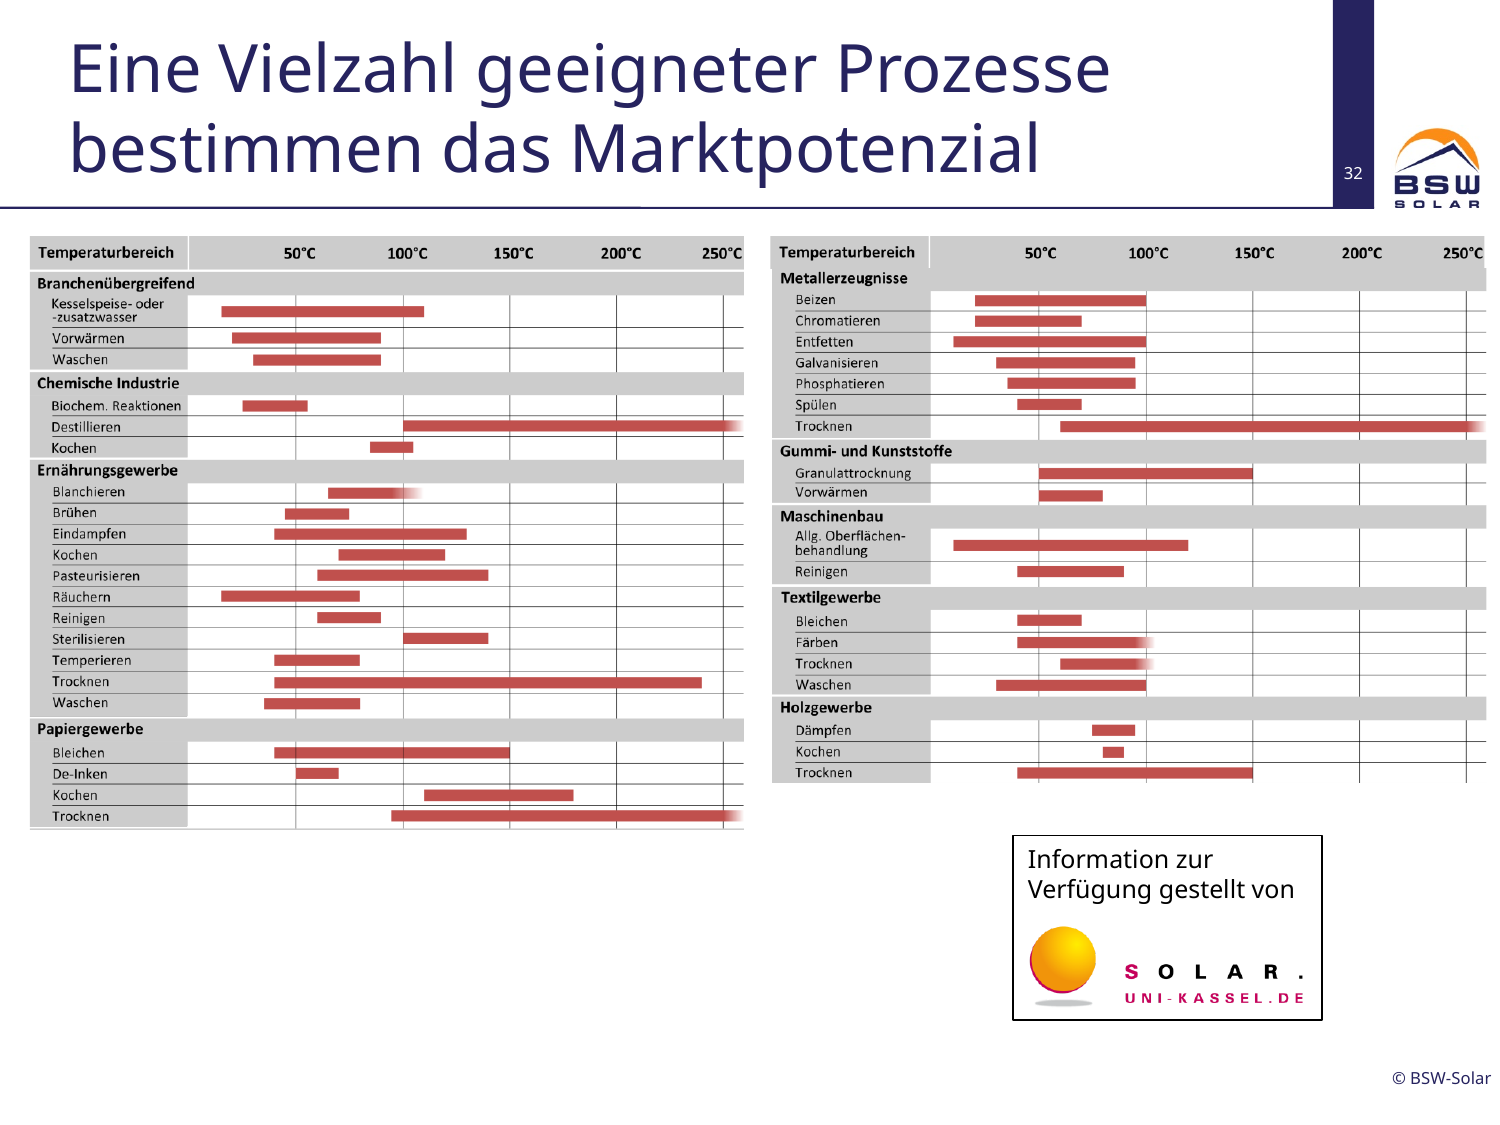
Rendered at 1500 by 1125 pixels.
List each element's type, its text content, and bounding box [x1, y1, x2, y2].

picture [1391, 125, 1482, 208]
slide_number 32 [1332, 81, 1375, 186]
footer © BSW-Solar [1392, 924, 1500, 1088]
title Eine Vielzahl geeigneter Prozesse bestimmen das Marktpotenzial [68, 0, 1263, 187]
picture [1012, 913, 1321, 1019]
text_box Information zur Verfügung gestellt von [1012, 835, 1322, 913]
picture [769, 235, 1487, 784]
picture [29, 235, 745, 830]
